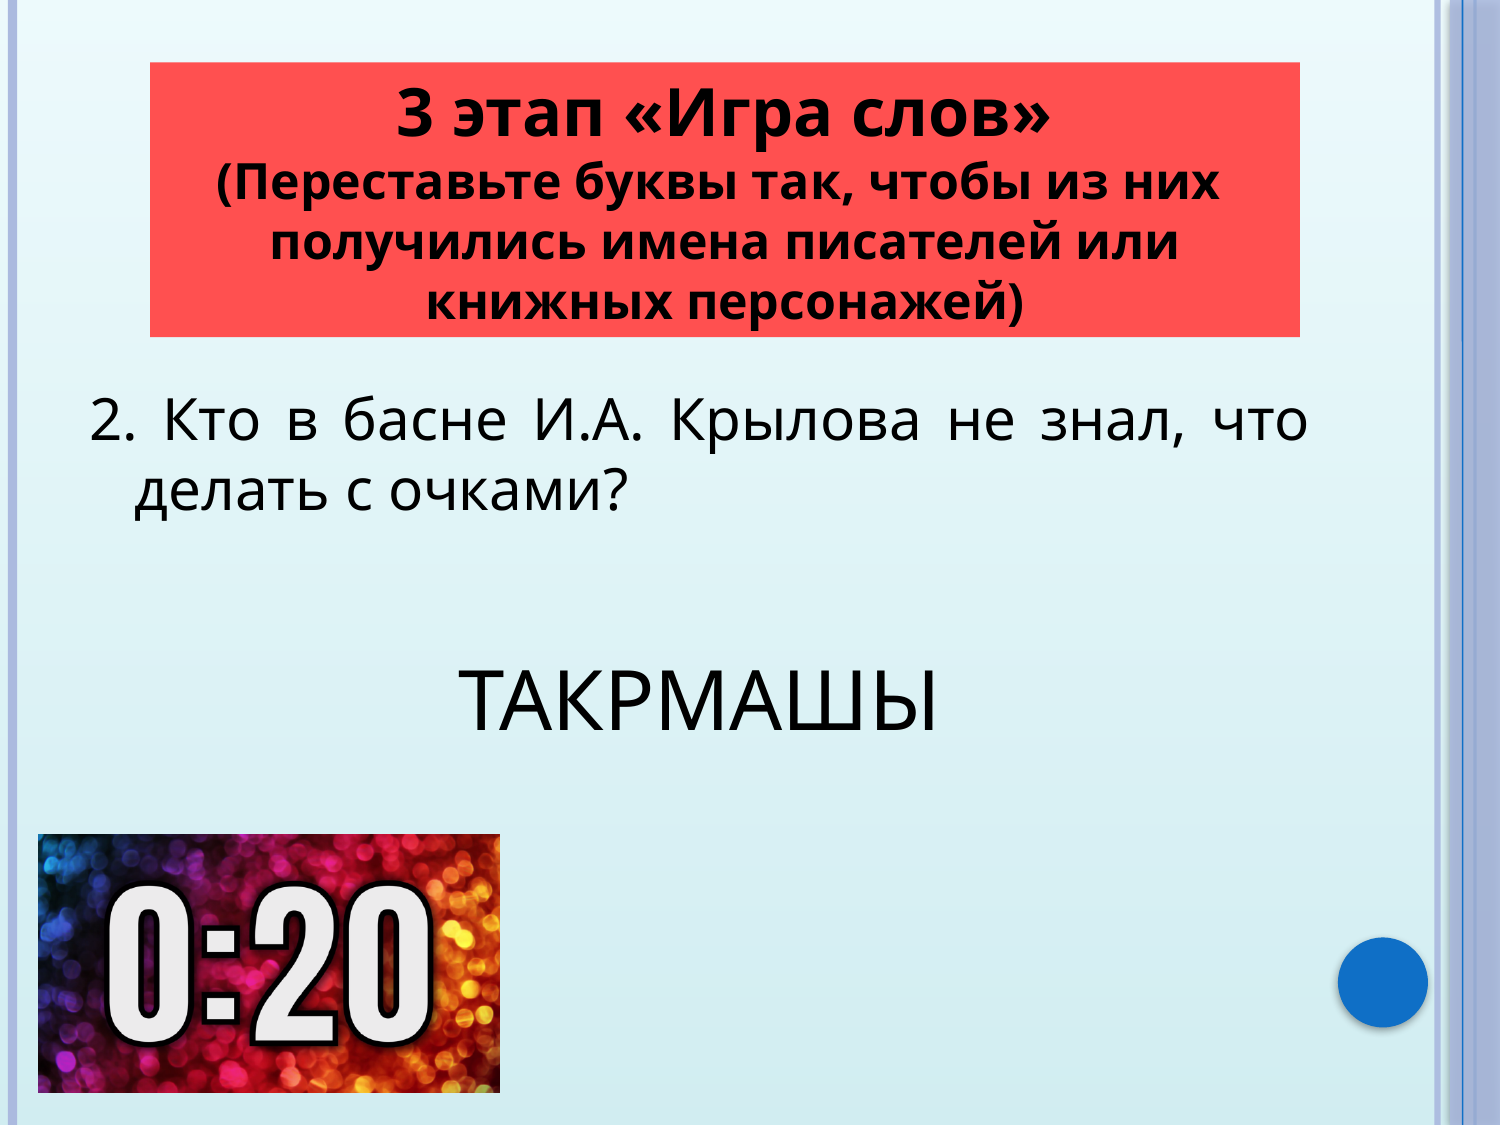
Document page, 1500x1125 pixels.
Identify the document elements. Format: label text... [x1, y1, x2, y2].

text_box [36, 833, 501, 1095]
text_box 3 этап «Игра слов» (Переставьте буквы так, чтобы из них получились имена писателей или книжных персонажей) [150, 62, 1300, 338]
list 2. Кто в басне И.А. Крылова не знал, что делать с очками? ТАКРМАШЫ [75, 375, 1325, 875]
